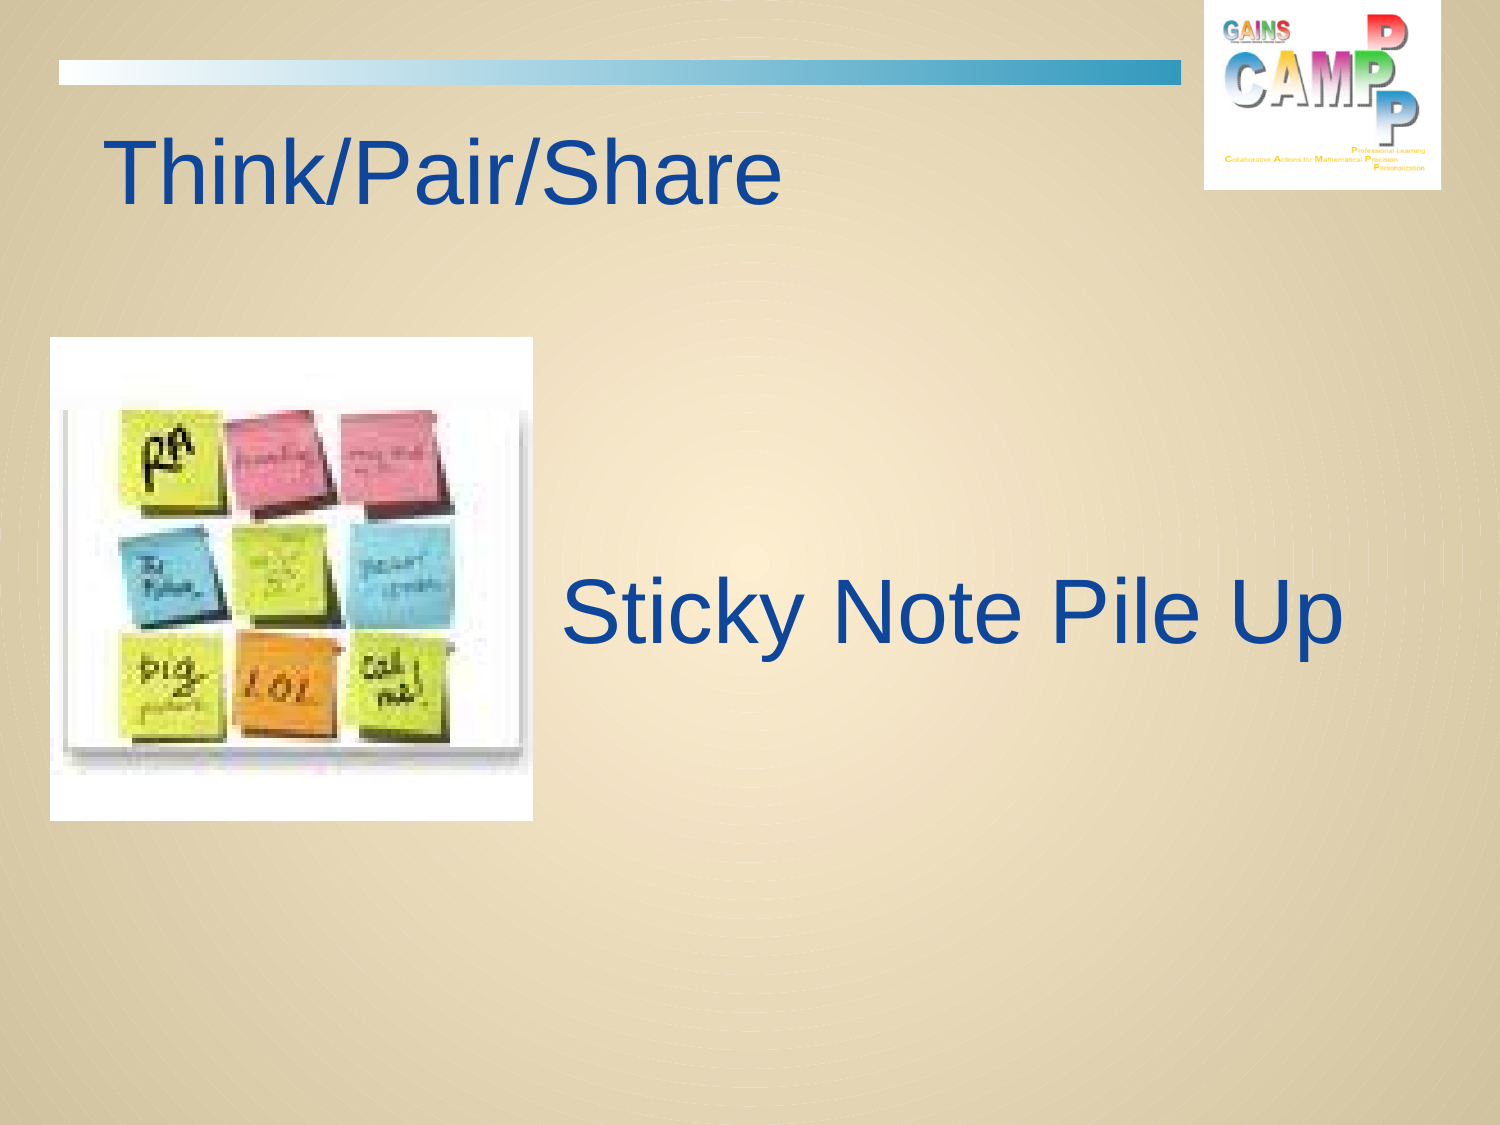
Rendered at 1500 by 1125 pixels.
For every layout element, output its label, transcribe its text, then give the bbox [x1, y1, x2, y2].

picture [1204, 0, 1442, 190]
title Think/Pair/Share Sticky Note Pile Up [87, 299, 1438, 476]
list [49, 337, 534, 821]
